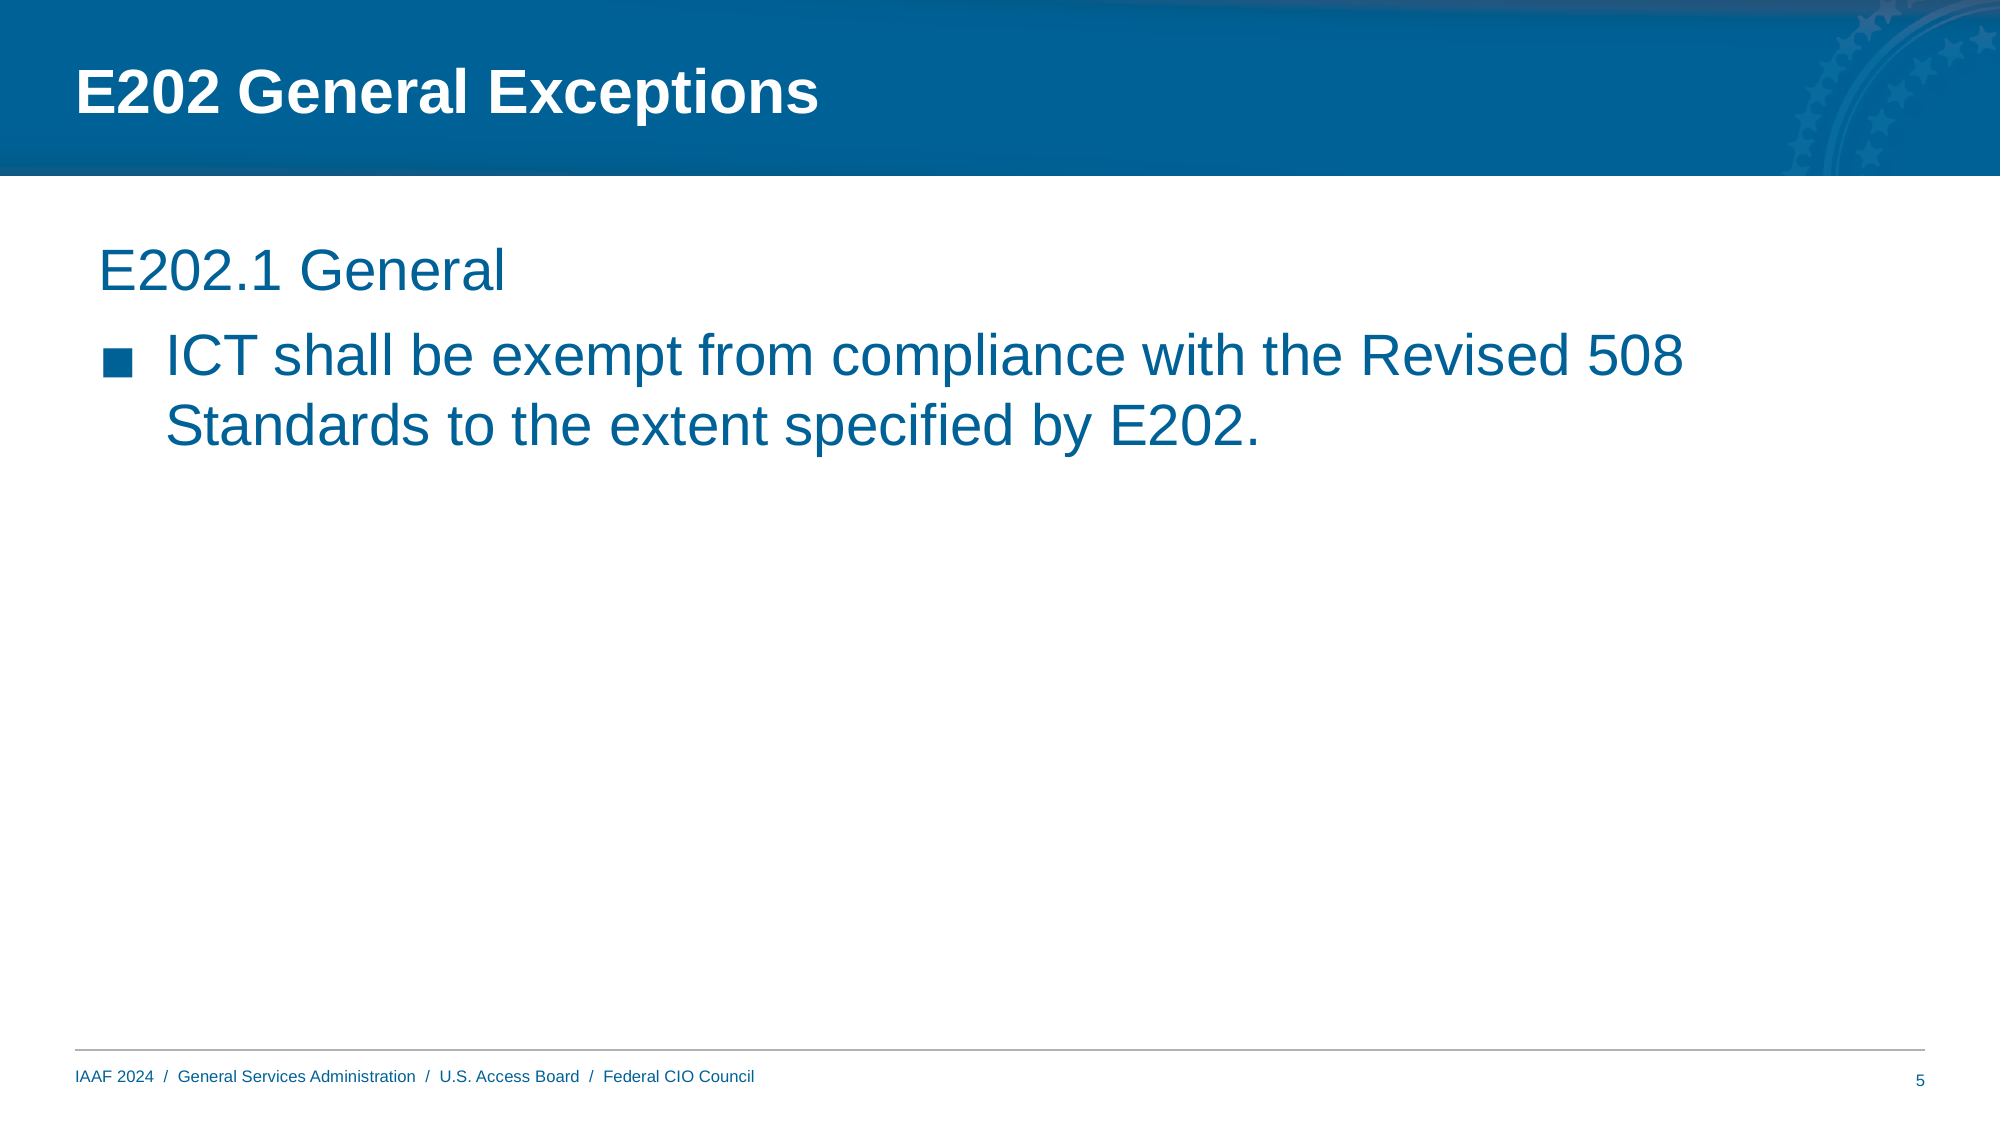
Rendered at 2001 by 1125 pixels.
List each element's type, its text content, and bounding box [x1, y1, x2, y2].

list E202.1 General ICT shall be exempt from compliance with the Revised 508 Standards to the extent specified by E202. [75, 224, 1925, 1035]
picture [0, 168, 666, 176]
picture [0, 0, 2000, 176]
slide_number 5 [1880, 1065, 1925, 1095]
title E202 General Exceptions [75, 52, 1800, 128]
